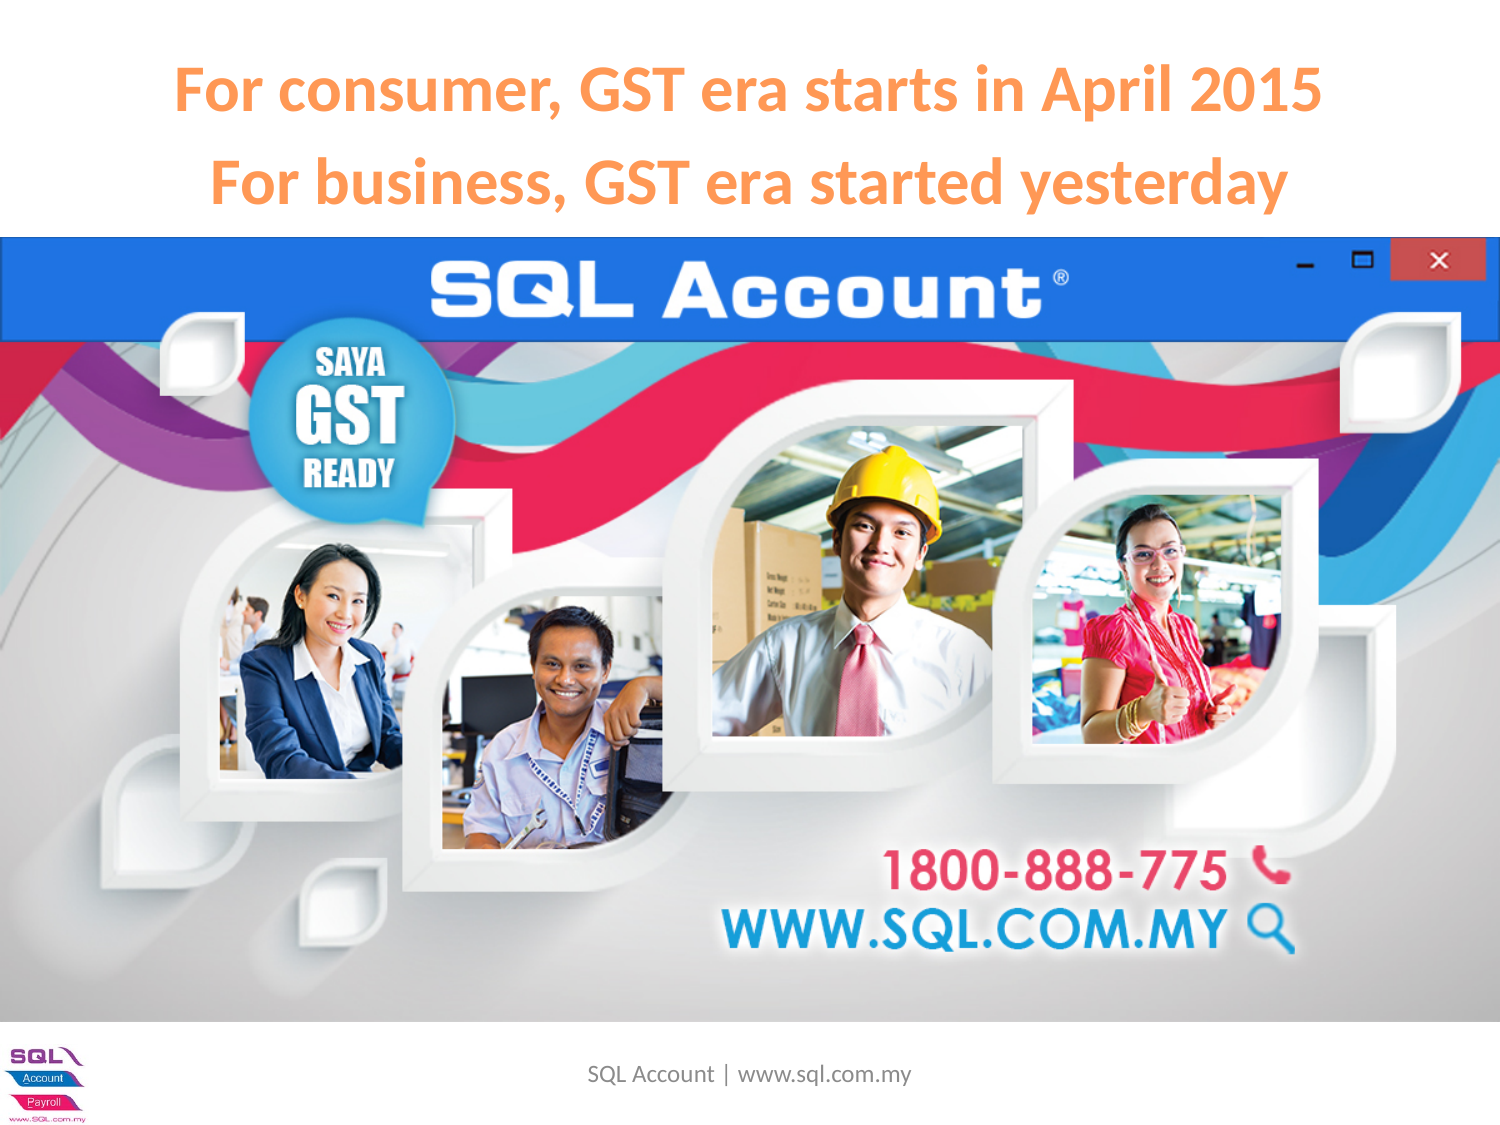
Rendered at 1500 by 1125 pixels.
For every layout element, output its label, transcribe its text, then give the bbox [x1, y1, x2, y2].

text_box For consumer, GST era starts in April 2015 For business, GST era started yesterday [74, 37, 1425, 200]
footer SQL Account | www.sql.com.my [512, 1042, 988, 1103]
picture [0, 237, 1500, 1022]
picture [0, 1044, 91, 1125]
